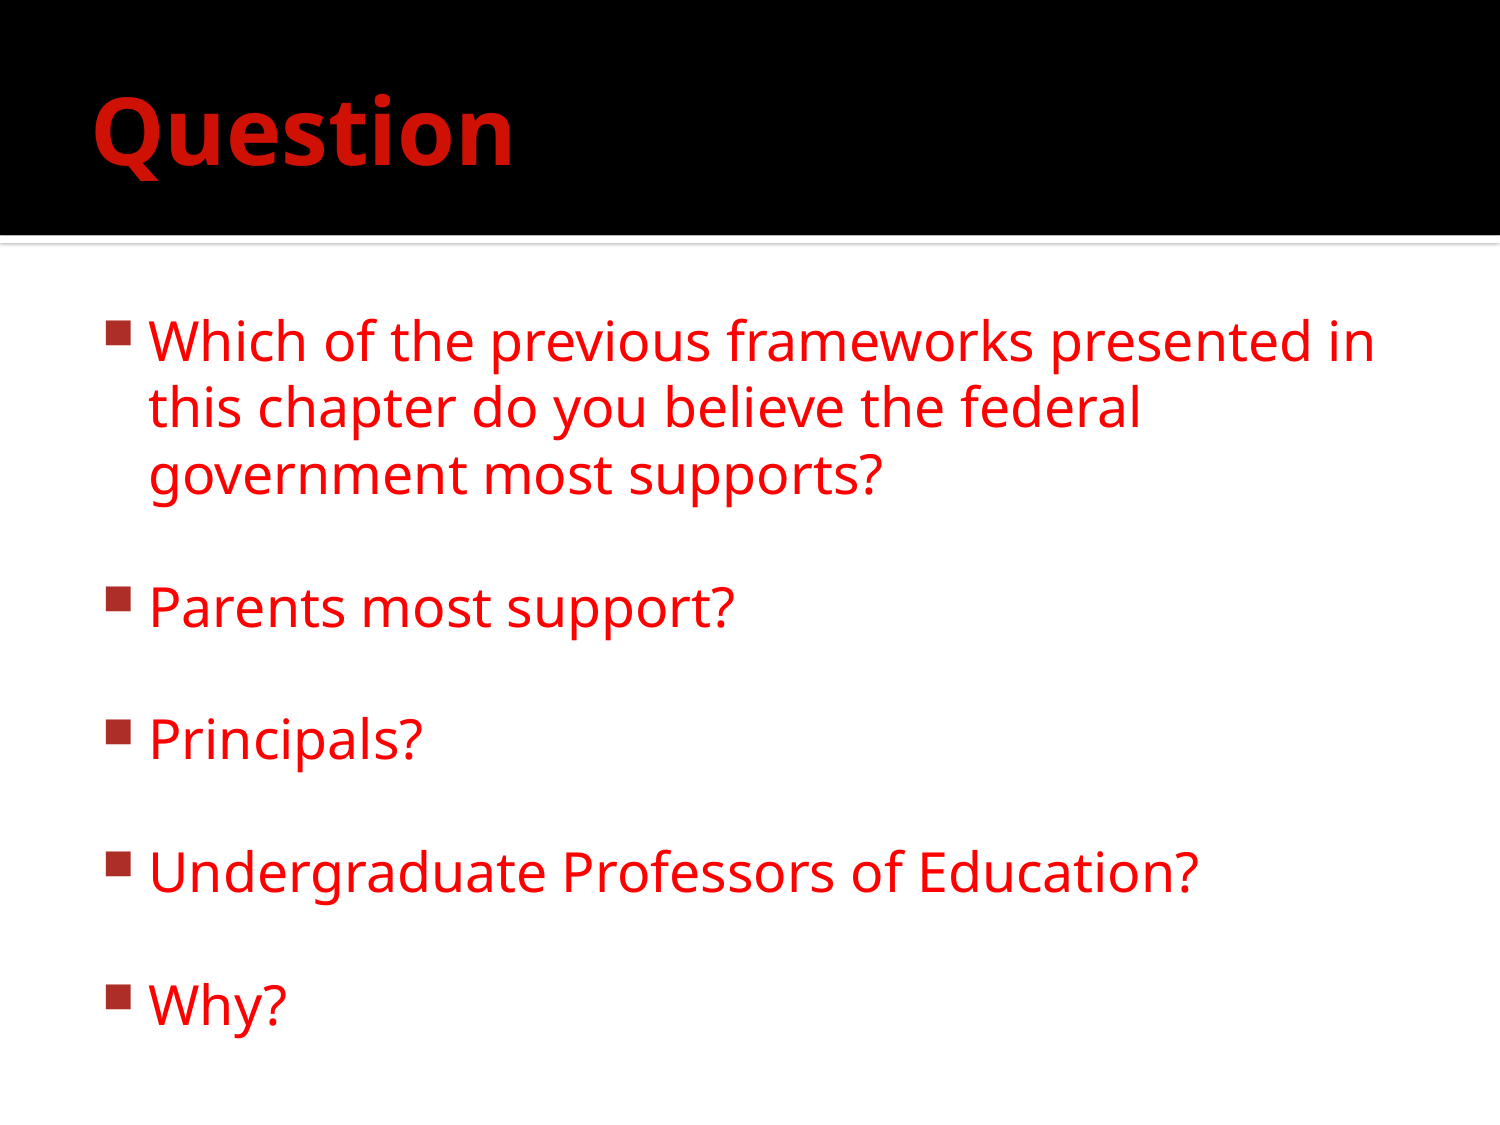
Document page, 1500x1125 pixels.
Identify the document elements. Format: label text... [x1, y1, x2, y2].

list Which of the previous frameworks presented in this chapter do you believe the federal government most supports? Parents most support? Principals? Undergraduate Professors of Education? Why? [75, 291, 1425, 1050]
title Question [75, 25, 1425, 231]
